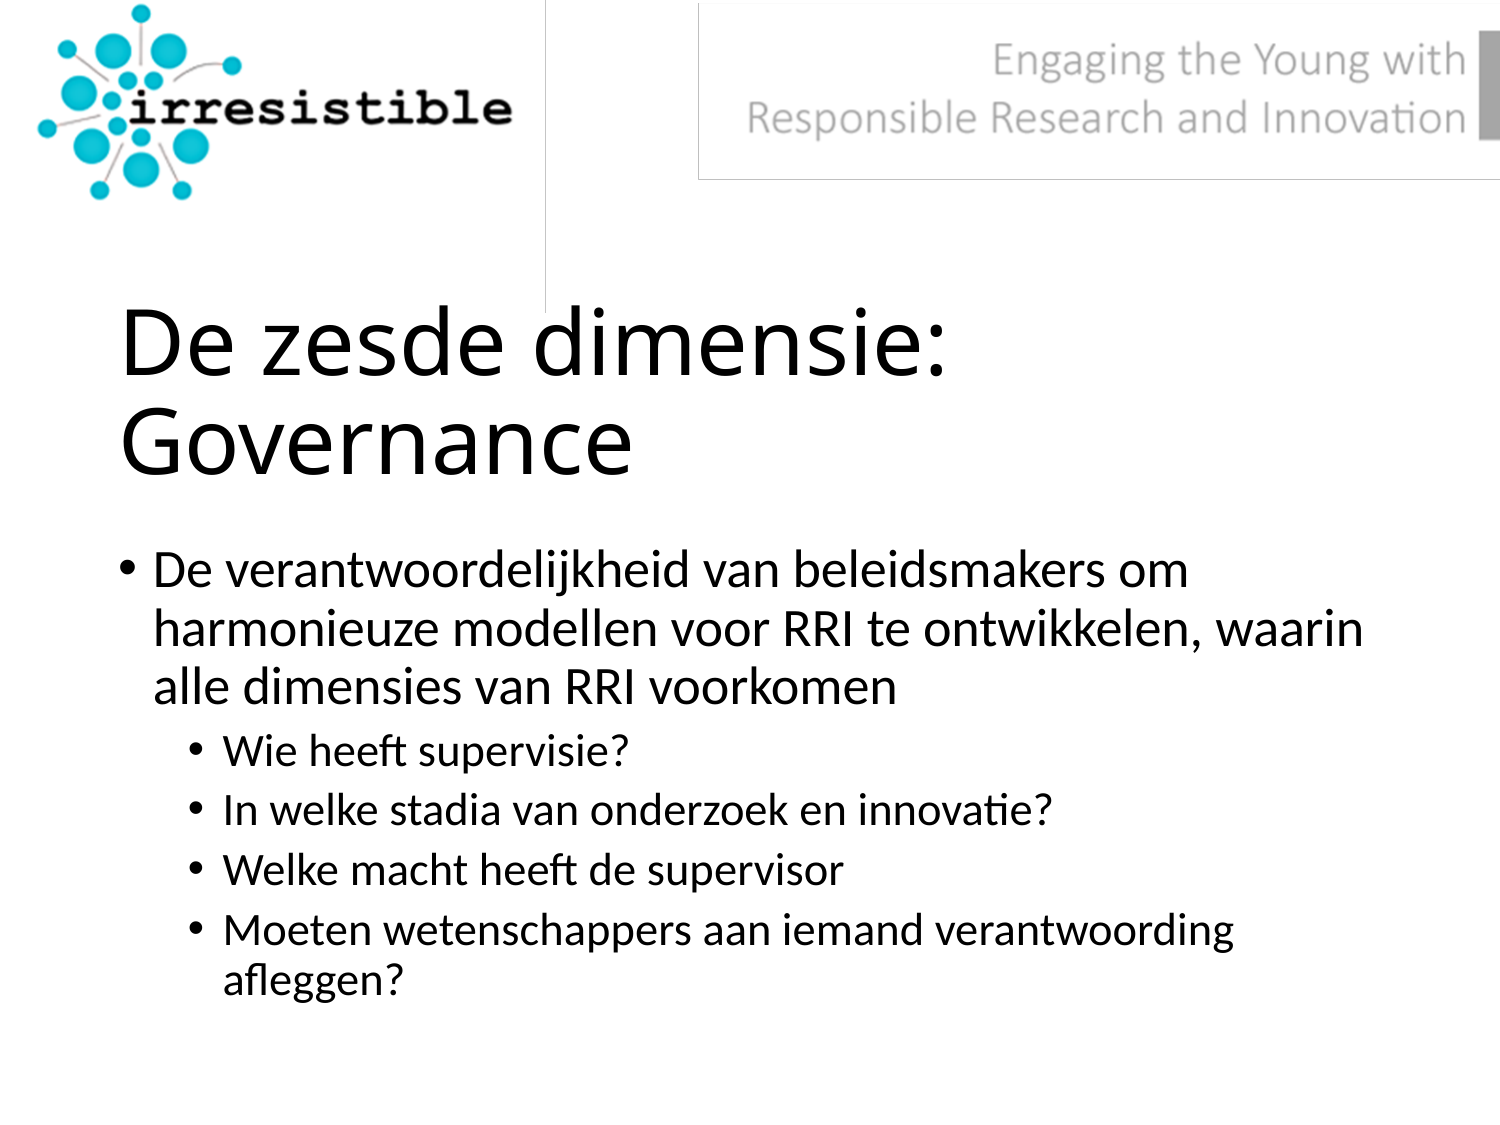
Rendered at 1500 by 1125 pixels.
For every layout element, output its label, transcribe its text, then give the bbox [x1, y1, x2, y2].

list De verantwoordelijkheid van beleidsmakers om harmonieuze modellen voor RRI te ontwikkelen, waarin alle dimensies van RRI voorkomen Wie heeft supervisie? In welke stadia van onderzoek en innovatie? Welke macht heeft de supervisor Moeten wetenschappers aan iemand verantwoording afleggen? [103, 533, 1397, 1014]
title De zesde dimensie: Governance [103, 286, 1397, 505]
picture [32, 0, 1500, 313]
